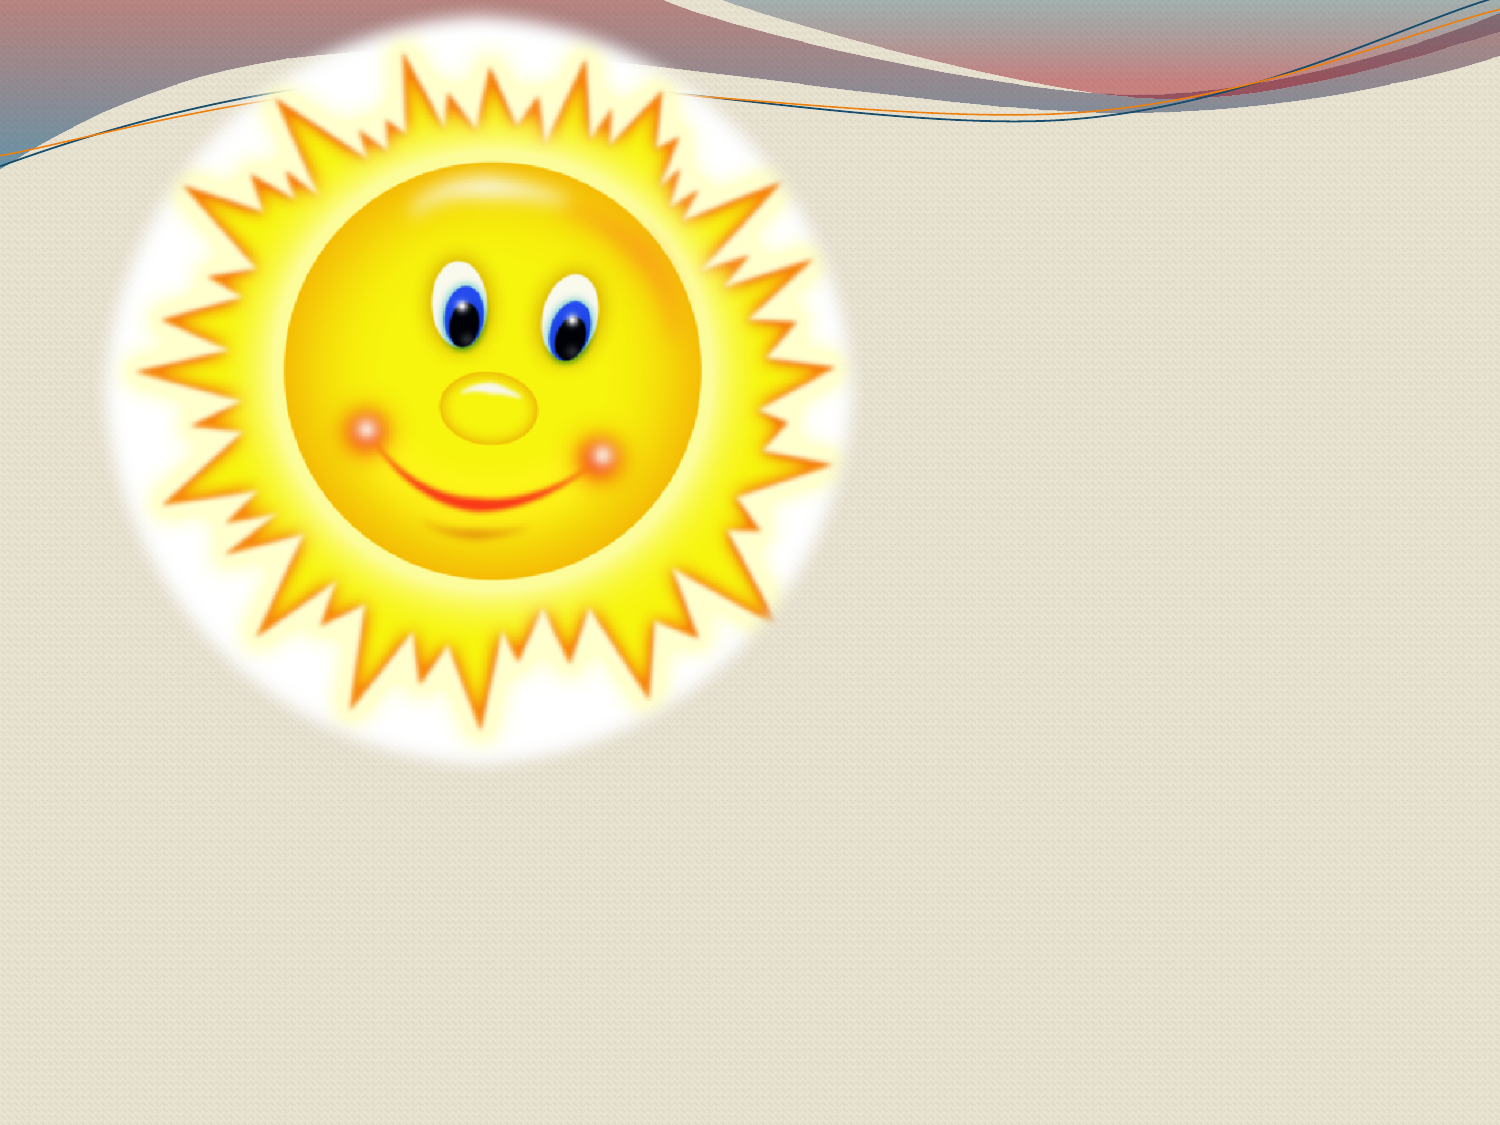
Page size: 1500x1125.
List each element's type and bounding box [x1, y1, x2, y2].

picture [88, 0, 870, 782]
